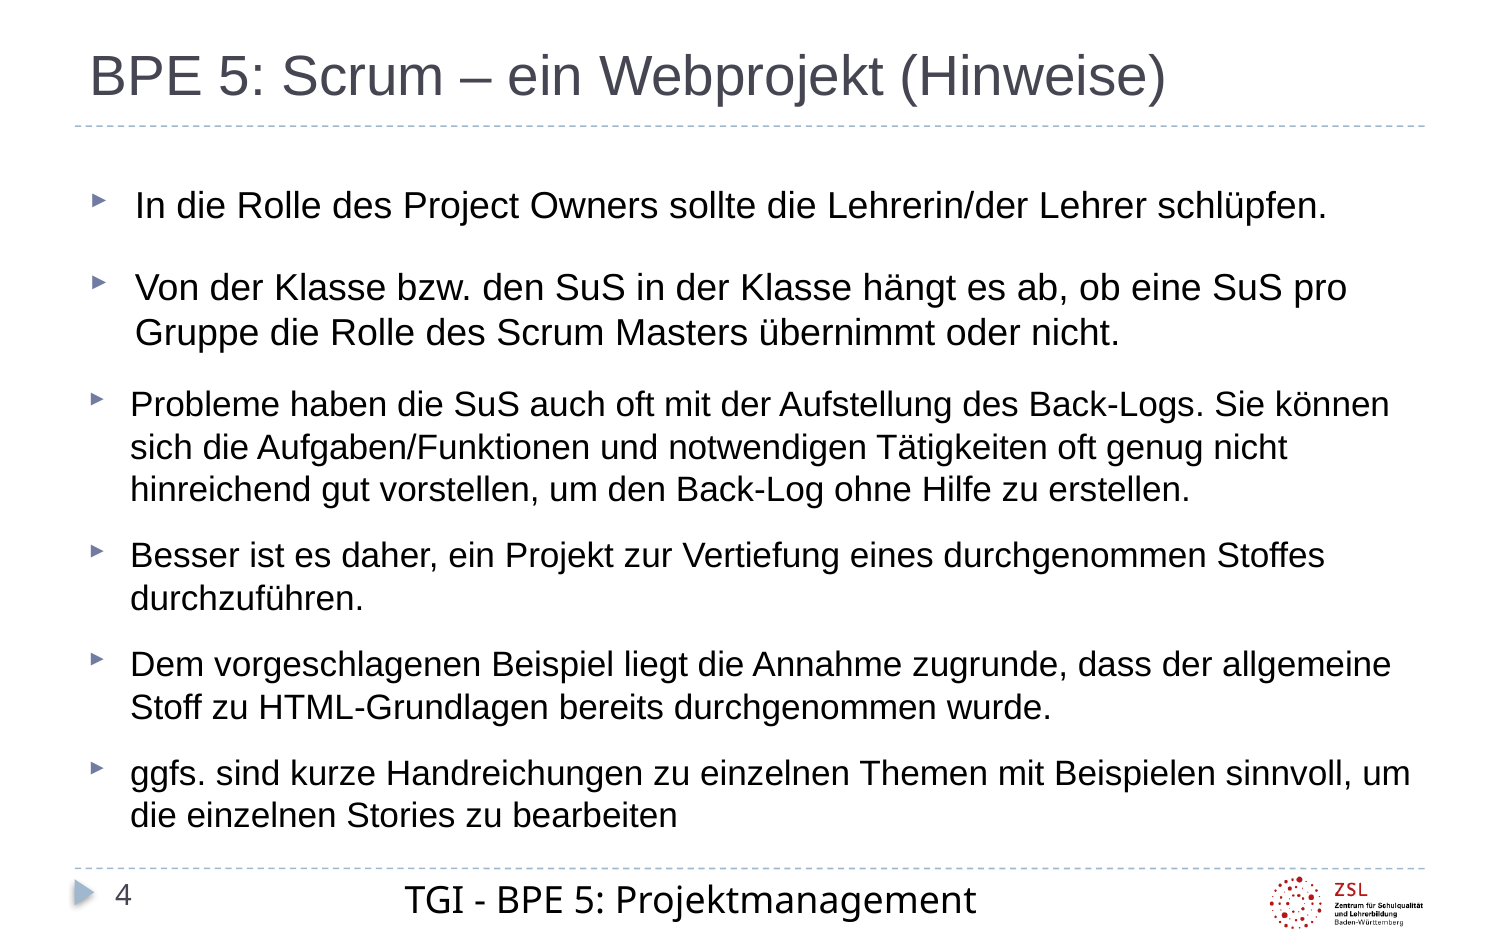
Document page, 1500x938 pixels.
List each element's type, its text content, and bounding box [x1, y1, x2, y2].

text_box Probleme haben die SuS auch oft mit der Aufstellung des Back-Logs. Sie können sich die Aufgaben/Funktionen und notwendigen Tätigkeiten oft genug nicht hinreichend gut vorstellen, um den Back-Log ohne Hilfe zu erstellen. Besser ist es daher, ein Projekt zur Vertiefung eines durchgenommen Stoffes durchzuführen. Dem vorgeschlagenen Beispiel liegt die Annahme zugrunde, dass der allgemeine Stoff zu HTML-Grundlagen bereits durchgenommen wurde. ggfs. sind kurze Handreichungen zu einzelnen Themen mit Beispielen sinnvoll, um die einzelnen Stories zu bearbeiten [73, 374, 1470, 847]
footer TGI - BPE 5: Projektmanagement [336, 868, 1046, 919]
slide_number 4 [100, 868, 336, 919]
picture [1269, 875, 1424, 930]
title BPE 5: Scrum – ein Webprojekt (Hinweise) [75, 31, 1425, 115]
list In die Rolle des Project Owners sollte die Lehrerin/der Lehrer schlüpfen. Von der Klasse bzw. den SuS in der Klasse hängt es ab, ob eine SuS pro Gruppe die Rolle des Scrum Masters übernimmt oder nicht. [75, 173, 1471, 434]
